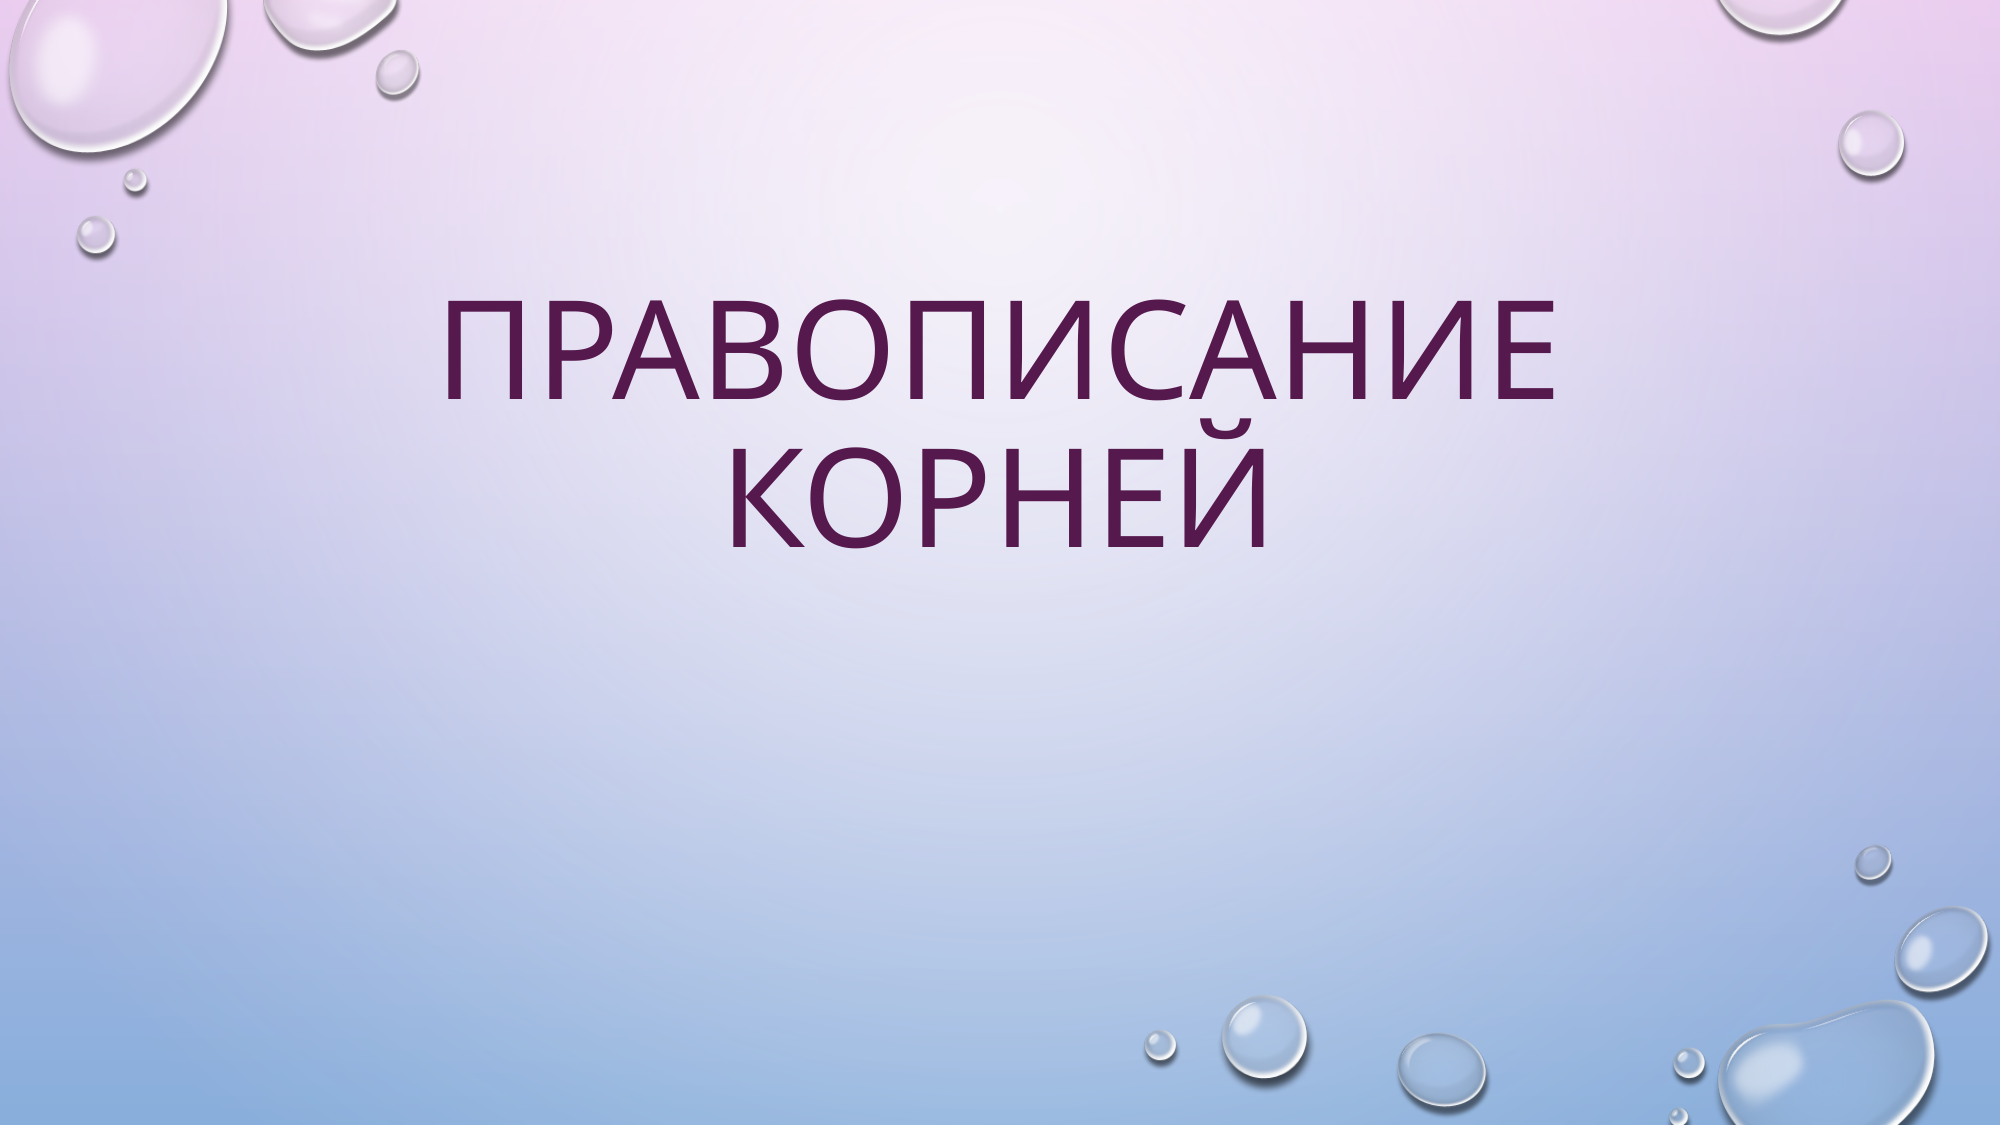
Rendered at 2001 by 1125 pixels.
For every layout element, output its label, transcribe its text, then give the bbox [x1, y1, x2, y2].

picture [0, 0, 2000, 1125]
title Правописание корней [149, 135, 1848, 585]
